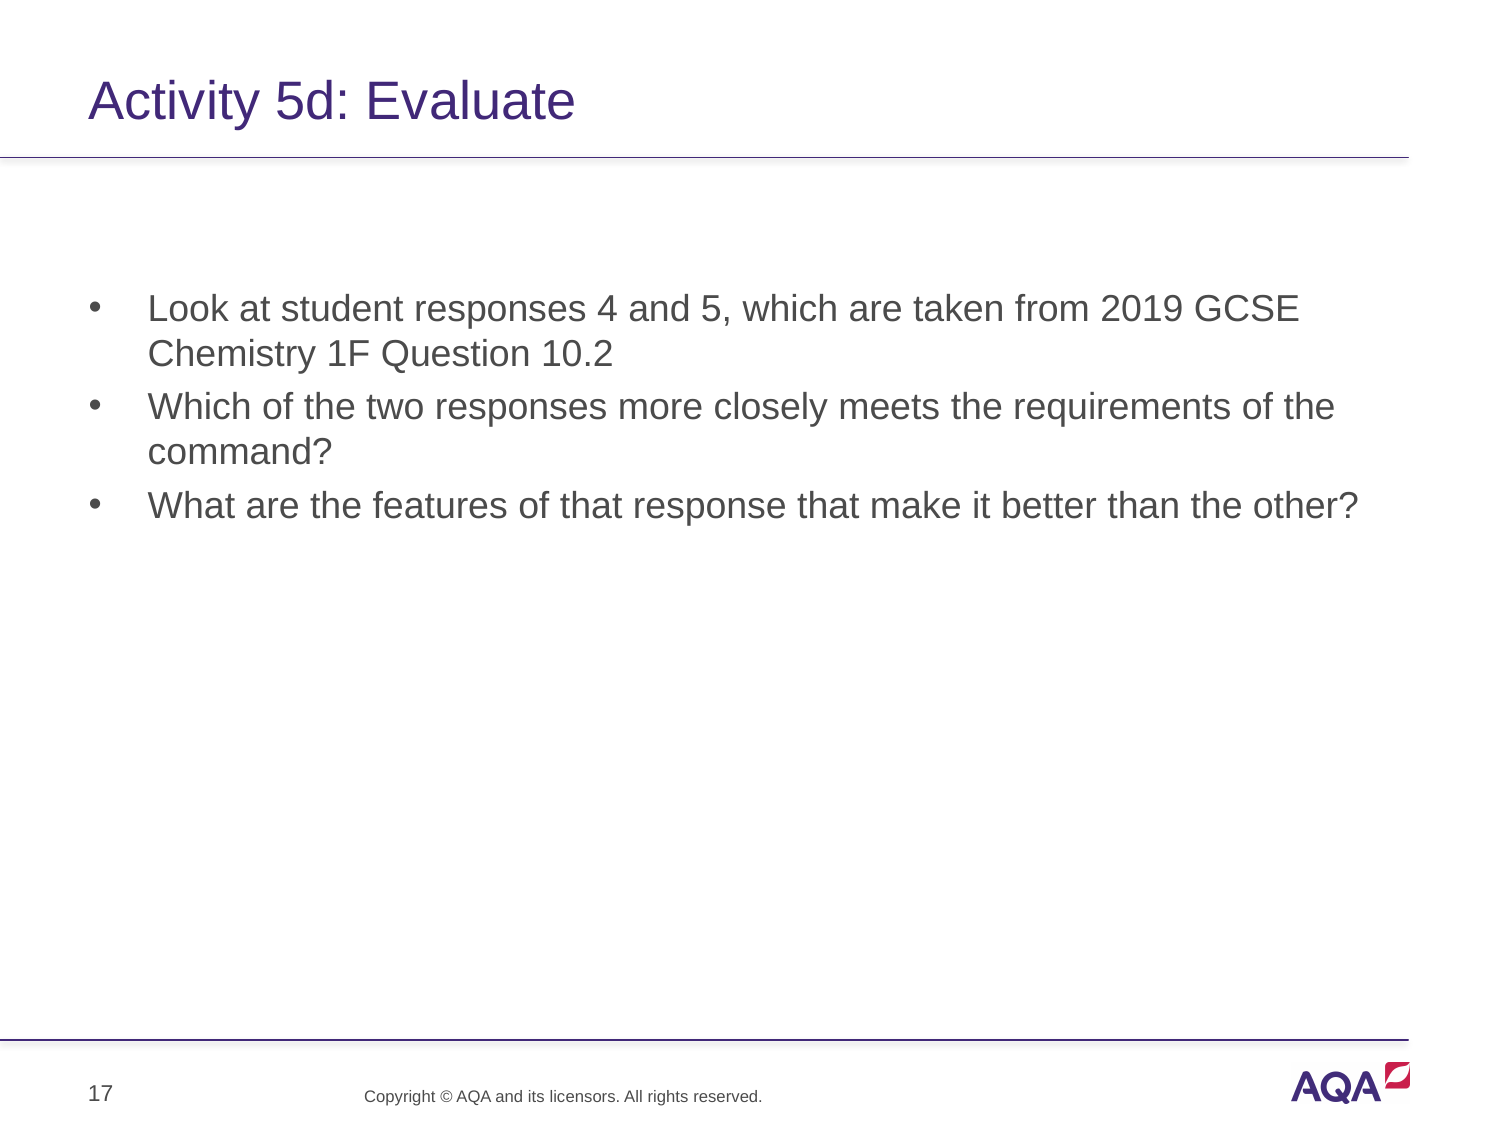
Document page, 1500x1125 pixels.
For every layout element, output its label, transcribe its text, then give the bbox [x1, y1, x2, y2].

slide_number 17 [72, 1062, 188, 1123]
title Activity 5d: Evaluate [88, 72, 1409, 144]
footer Copyright © AQA and its licensors. All rights reserved. [324, 1084, 764, 1124]
picture [1291, 1062, 1410, 1104]
list Look at student responses 4 and 5, which are taken from 2019 GCSE Chemistry 1F Question 10.2 Which of the two responses more closely meets the requirements of the command? What are the features of that response that make it better than the other? [88, 284, 1409, 1007]
